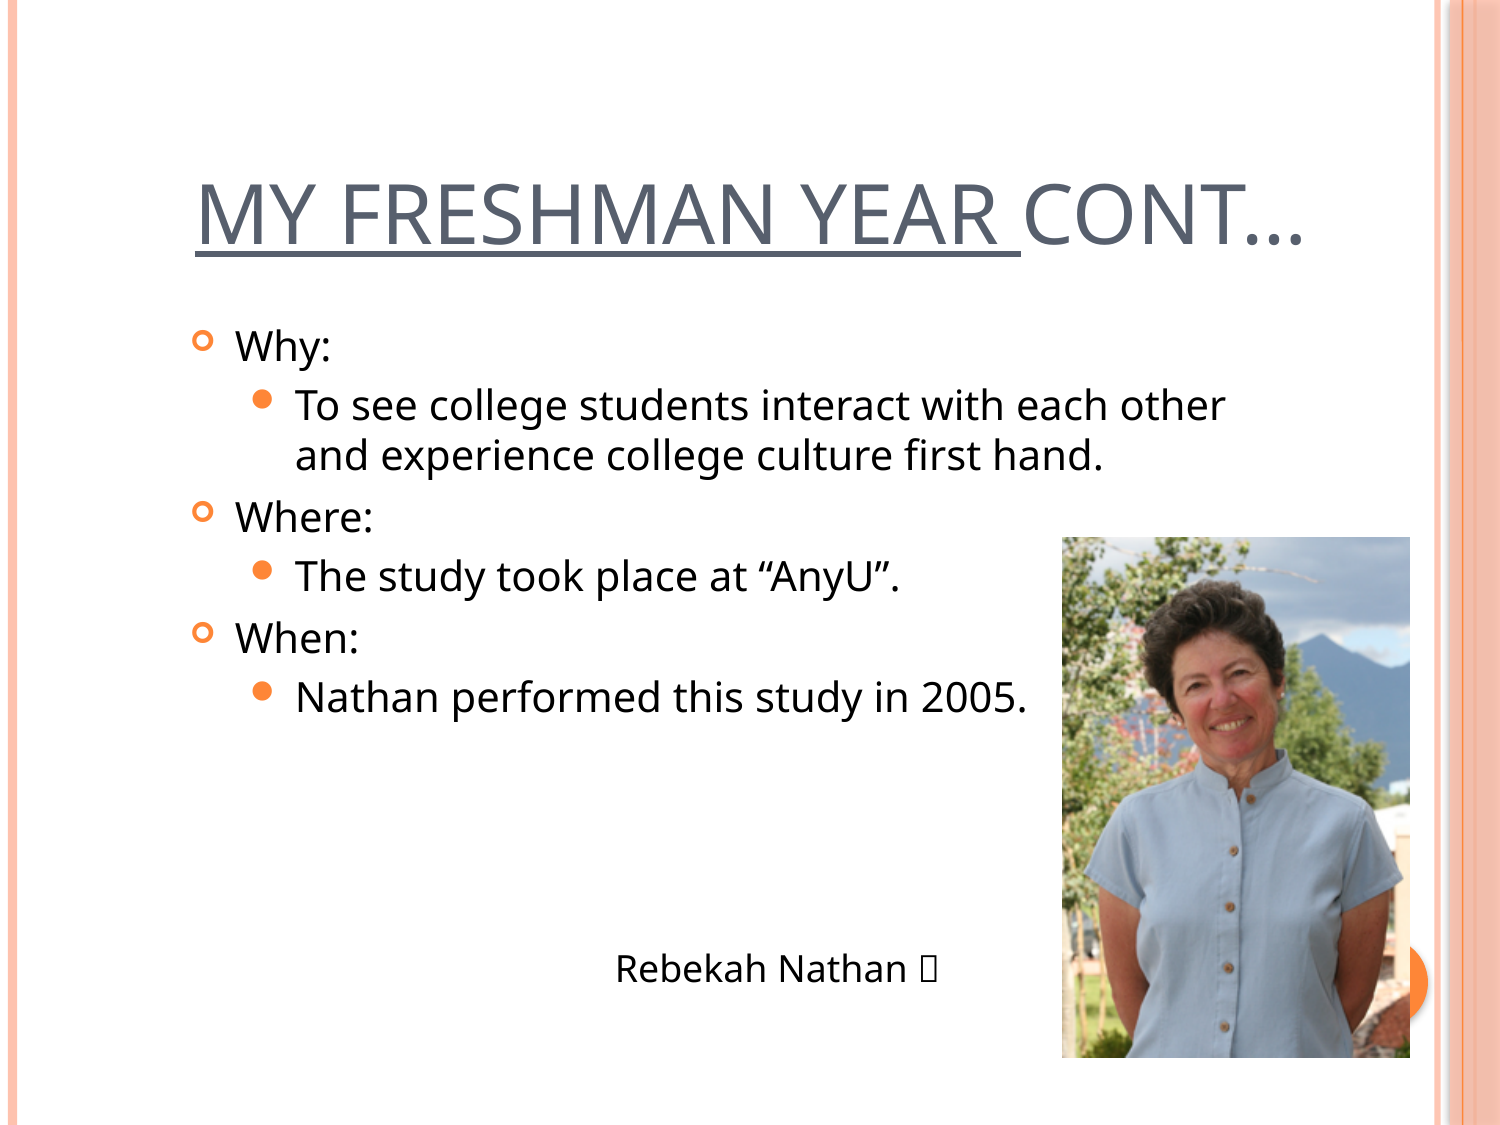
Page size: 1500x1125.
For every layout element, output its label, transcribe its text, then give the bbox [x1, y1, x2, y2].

list Why: To see college students interact with each other and experience college culture first hand. Where: The study took place at “AnyU”. When: Nathan performed this study in 2005. [174, 312, 1287, 889]
title My Freshman Year Cont… [174, 137, 1328, 269]
picture [1061, 536, 1410, 1059]
text_box Rebekah Nathan  [599, 937, 1038, 998]
